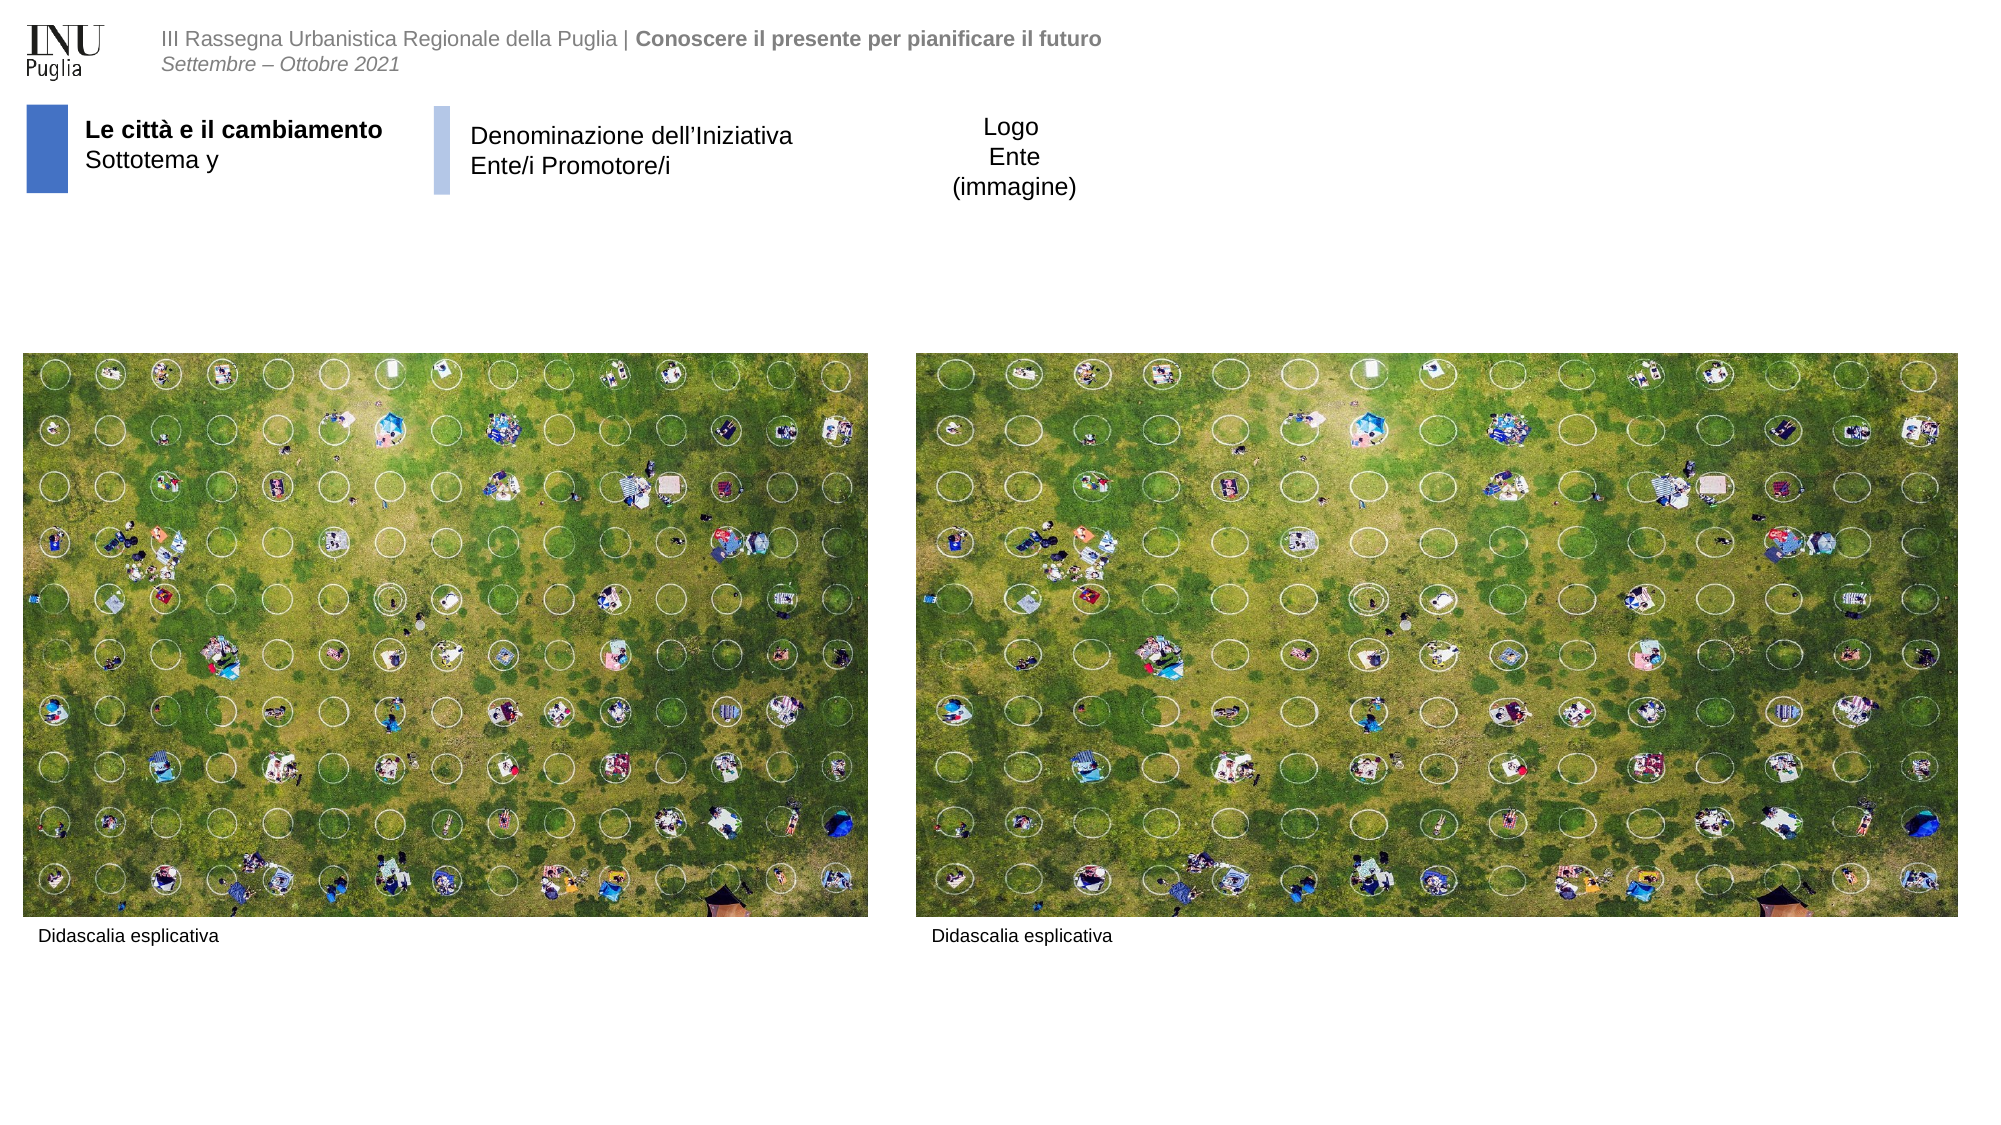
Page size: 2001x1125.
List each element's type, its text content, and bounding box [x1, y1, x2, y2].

text_box [26, 104, 69, 194]
text_box III Rassegna Urbanistica Regionale della Puglia | Conoscere il presente per pianificare il futuro Settembre – Ottobre 2021 [202, 16, 1278, 83]
picture [23, 4, 202, 95]
text_box Logo Ente (immagine) [886, 103, 1144, 208]
text_box Didascalia esplicativa [23, 917, 432, 954]
picture [916, 353, 1958, 917]
picture [23, 353, 868, 917]
text_box Le città e il cambiamento Sottotema y [70, 106, 418, 181]
text_box Didascalia esplicativa [916, 917, 1420, 954]
text_box Denominazione dell’Iniziativa Ente/i Promotore/i [455, 112, 886, 188]
text_box [433, 105, 451, 196]
